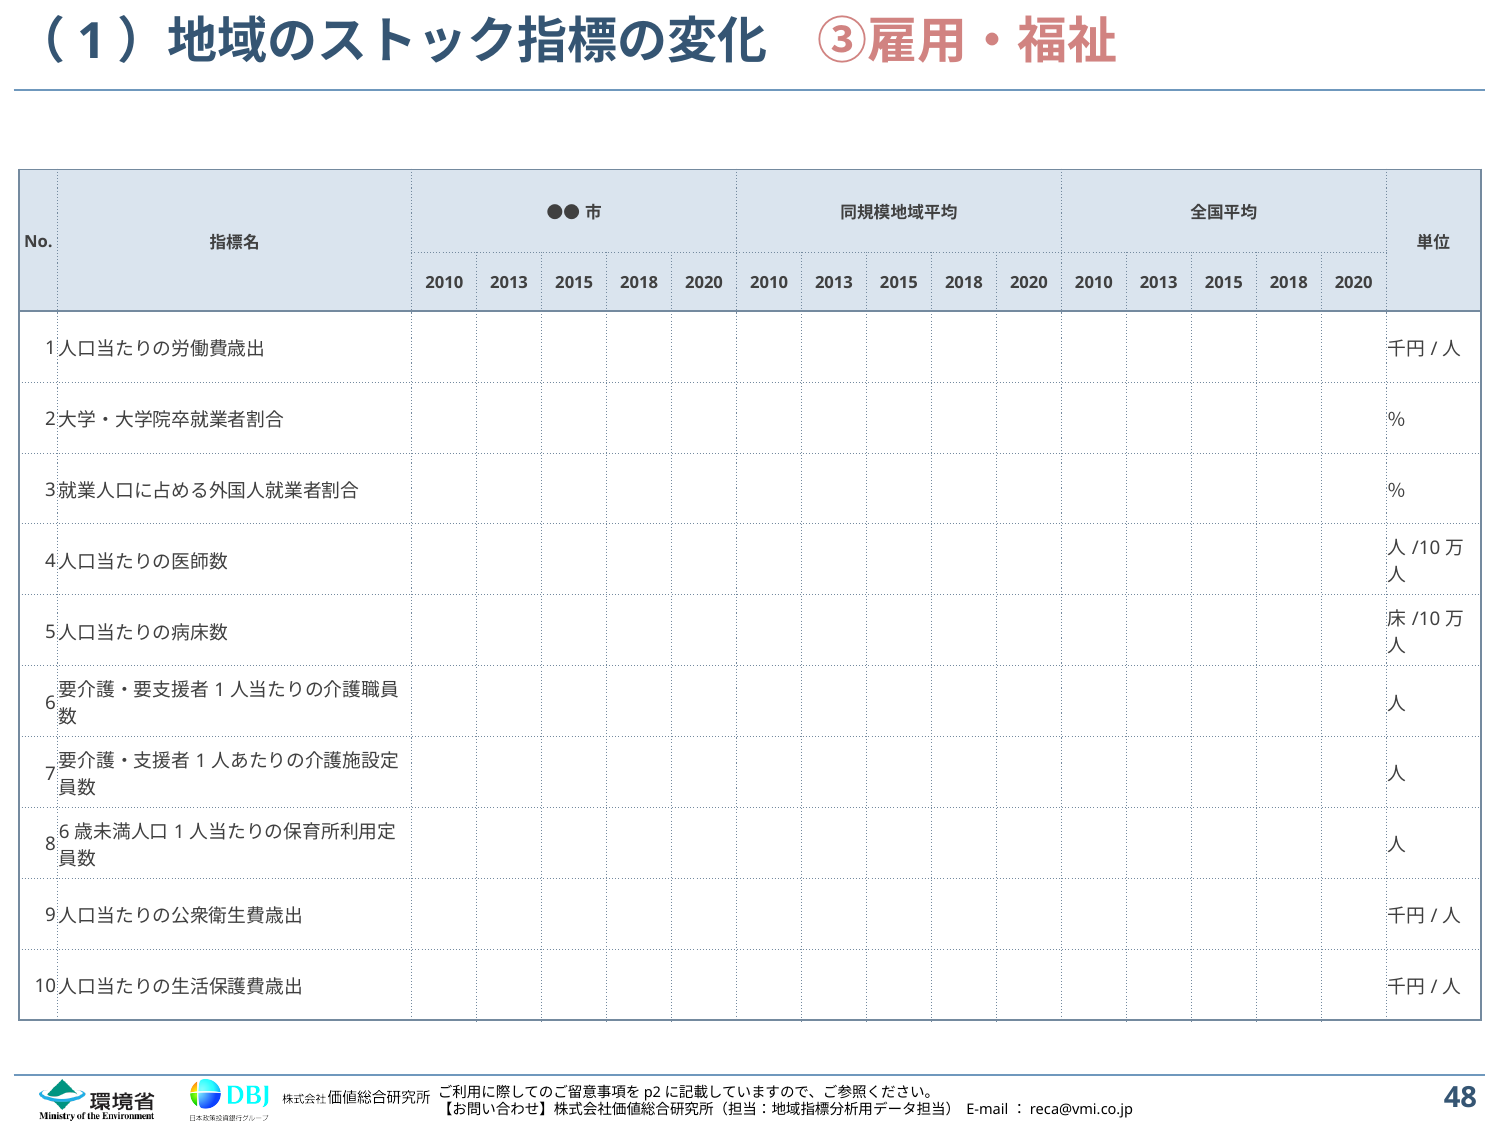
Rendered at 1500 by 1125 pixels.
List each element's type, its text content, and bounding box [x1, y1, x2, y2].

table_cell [412, 252, 1386, 310]
table_header No. [20, 170, 57, 310]
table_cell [20, 312, 1480, 1019]
table_header 指標名 [57, 170, 412, 310]
table_header 同規模地域平均 [737, 170, 1061, 252]
picture [186, 1076, 434, 1125]
table_header 単位 [1386, 170, 1480, 310]
title （1）地域のストック指標の変化 ③雇用・福祉 [0, 0, 1500, 87]
slide_number 48 [1427, 1070, 1493, 1112]
table_header 全国平均 [1061, 170, 1386, 252]
table_header ●●市 [412, 170, 737, 252]
picture [36, 1079, 157, 1124]
